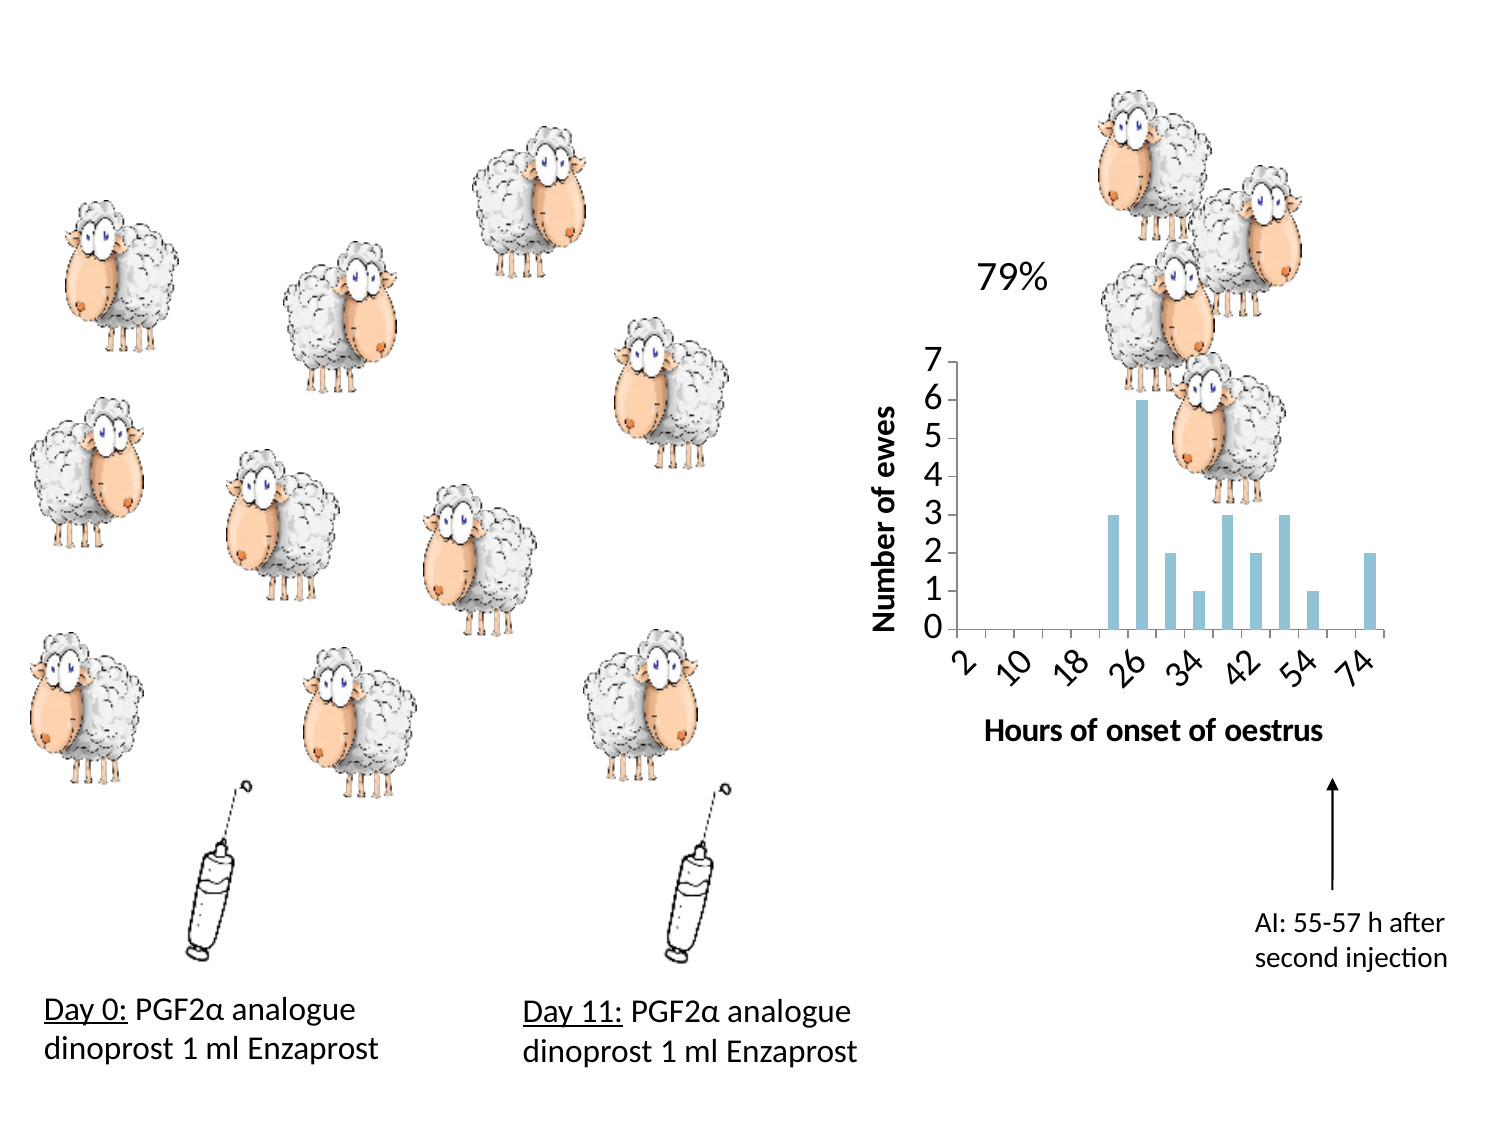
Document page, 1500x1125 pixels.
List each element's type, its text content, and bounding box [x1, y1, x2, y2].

text_box AI: 55-57 h after second injection [1239, 895, 1500, 981]
picture [583, 629, 698, 782]
picture [283, 241, 397, 394]
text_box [507, 781, 959, 1079]
picture [65, 200, 180, 353]
picture [29, 396, 144, 550]
picture [29, 632, 144, 778]
picture [226, 449, 341, 602]
picture [302, 646, 417, 778]
picture [614, 317, 729, 470]
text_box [28, 778, 481, 1076]
picture [472, 126, 587, 279]
picture [423, 484, 538, 637]
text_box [832, 89, 1396, 785]
